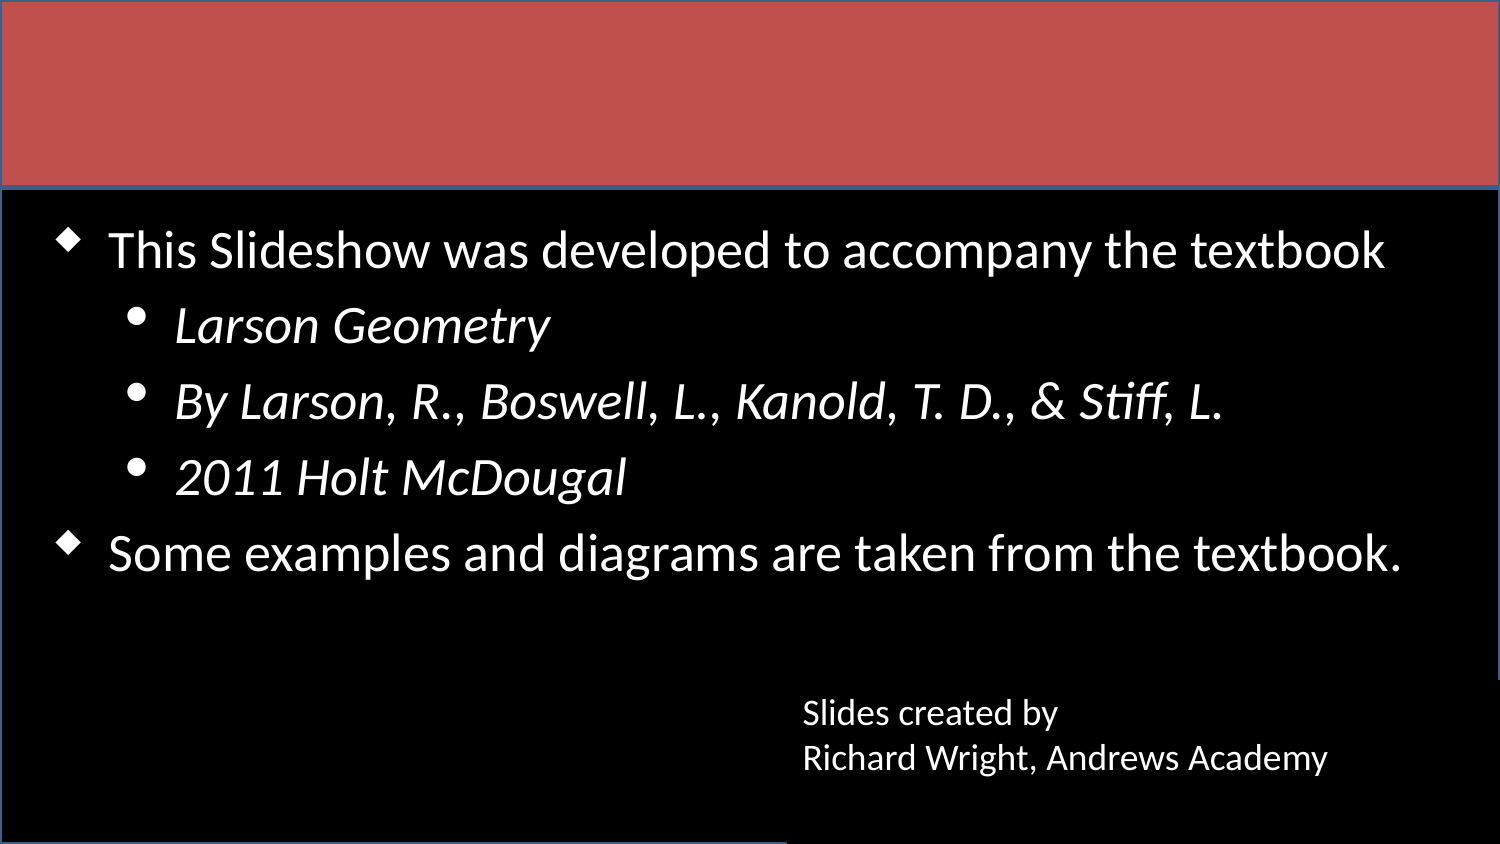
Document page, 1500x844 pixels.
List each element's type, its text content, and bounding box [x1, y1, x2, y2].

text_box Slides created by Richard Wright, Andrews Academy rwright@andrews.edu [787, 680, 1500, 844]
list This Slideshow was developed to accompany the textbook Larson Geometry By Larson, R., Boswell, L., Kanold, T. D., & Stiff, L. 2011 Holt McDougal Some examples and diagrams are taken from the textbook. [37, 206, 1450, 754]
